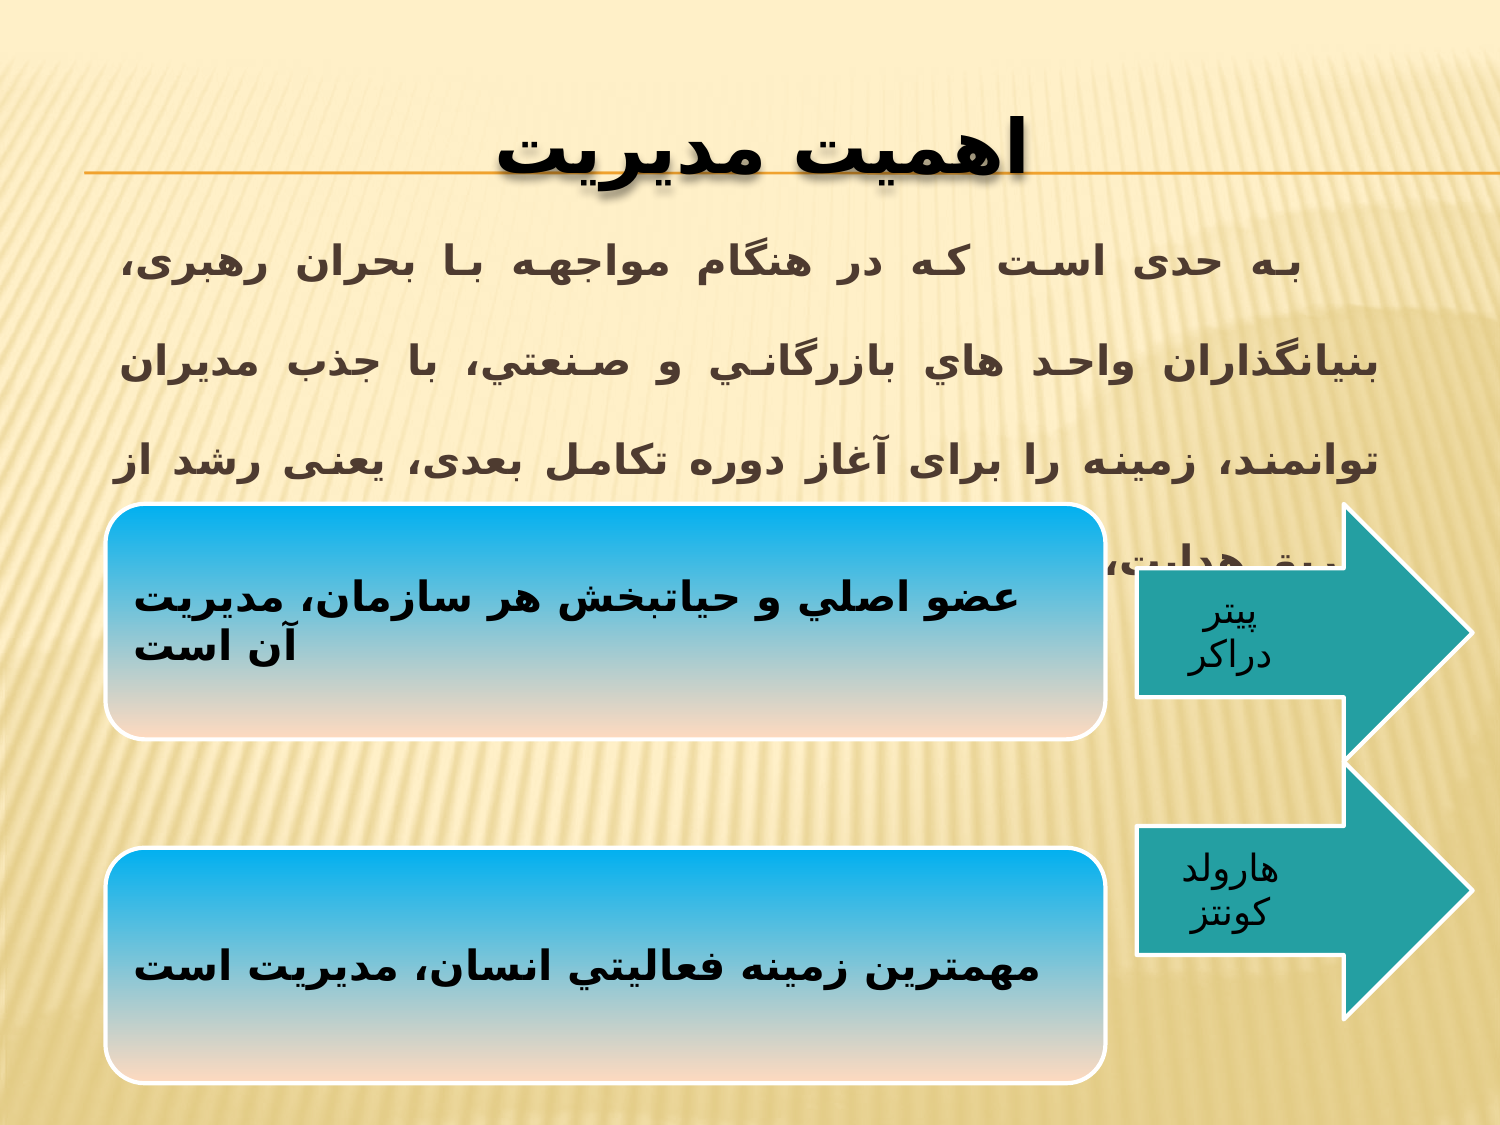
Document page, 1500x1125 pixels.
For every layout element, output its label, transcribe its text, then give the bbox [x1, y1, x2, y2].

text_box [105, 503, 1106, 1084]
list به حدی است که در هنگام مواجهه با بحران رهبری، بنیانگذاران واحد هاي بازرگاني و صنعتي، با جذب مدیران توانمند، زمینه را برای آغاز دوره تکامل بعدی، یعنی رشد از طريق هدايت، فراهم مي آورند. [93, 175, 1407, 493]
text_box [1136, 503, 1473, 761]
title اهمیت مدیریت [50, 75, 1475, 213]
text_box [1136, 761, 1473, 1020]
